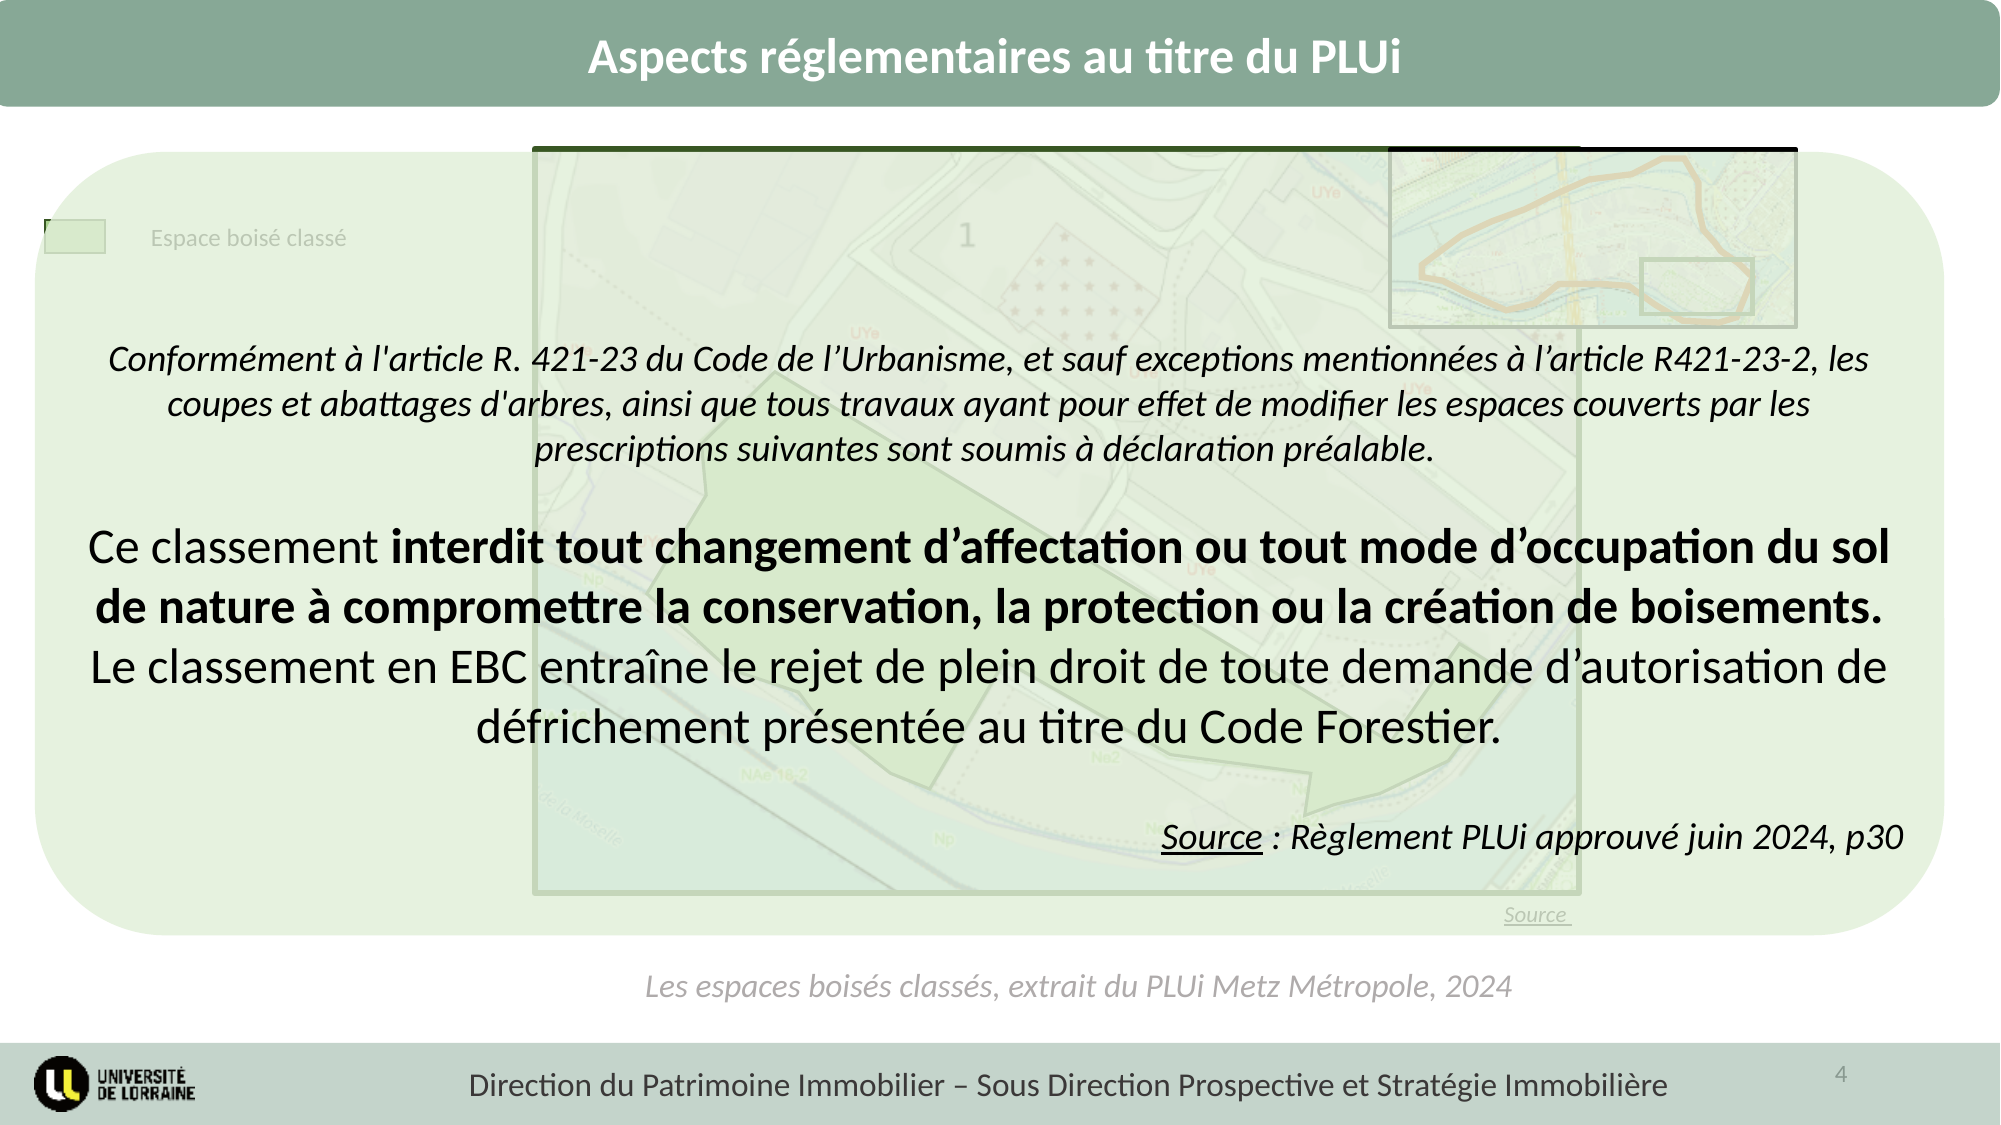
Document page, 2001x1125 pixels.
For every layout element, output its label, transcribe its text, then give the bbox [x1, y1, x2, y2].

text_box Les espaces boisés classés, extrait du PLUi Metz Métropole, 2024 [630, 957, 1529, 1012]
text_box Conformément à l'article R. 421-23 du Code de l’Urbanisme, et sauf exceptions mentionnées à l’article R421-23-2, les coupes et abattages d'arbres, ainsi que tous travaux ayant pour effet de modifier les espaces couverts par les prescriptions suivantes sont soumis à déclaration préalable. Ce classement interdit tout changement d’affectation ou tout mode d’occupation du sol de nature à compromettre la conservation, la protection ou la création de boisements. Le classement en EBC entraîne le rejet de plein droit de toute demande d’autorisation de défrichement présentée au titre du Code Forestier. [33, 150, 1946, 937]
picture [34, 1056, 195, 1112]
text_box [0, 1042, 2000, 1125]
text_box [44, 219, 49, 229]
text_box Source : Règlement PLUi approuvé juin 2024, p30 [1576, 804, 1938, 865]
text_box Direction du Patrimoine Immobilier – Sous Direction Prospective et Stratégie Immobilière [195, 1056, 1945, 1111]
slide_number 4 [1412, 1042, 1863, 1103]
picture [537, 151, 1794, 891]
text_box Aspects réglementaires au titre du PLUi [0, 0, 2000, 108]
